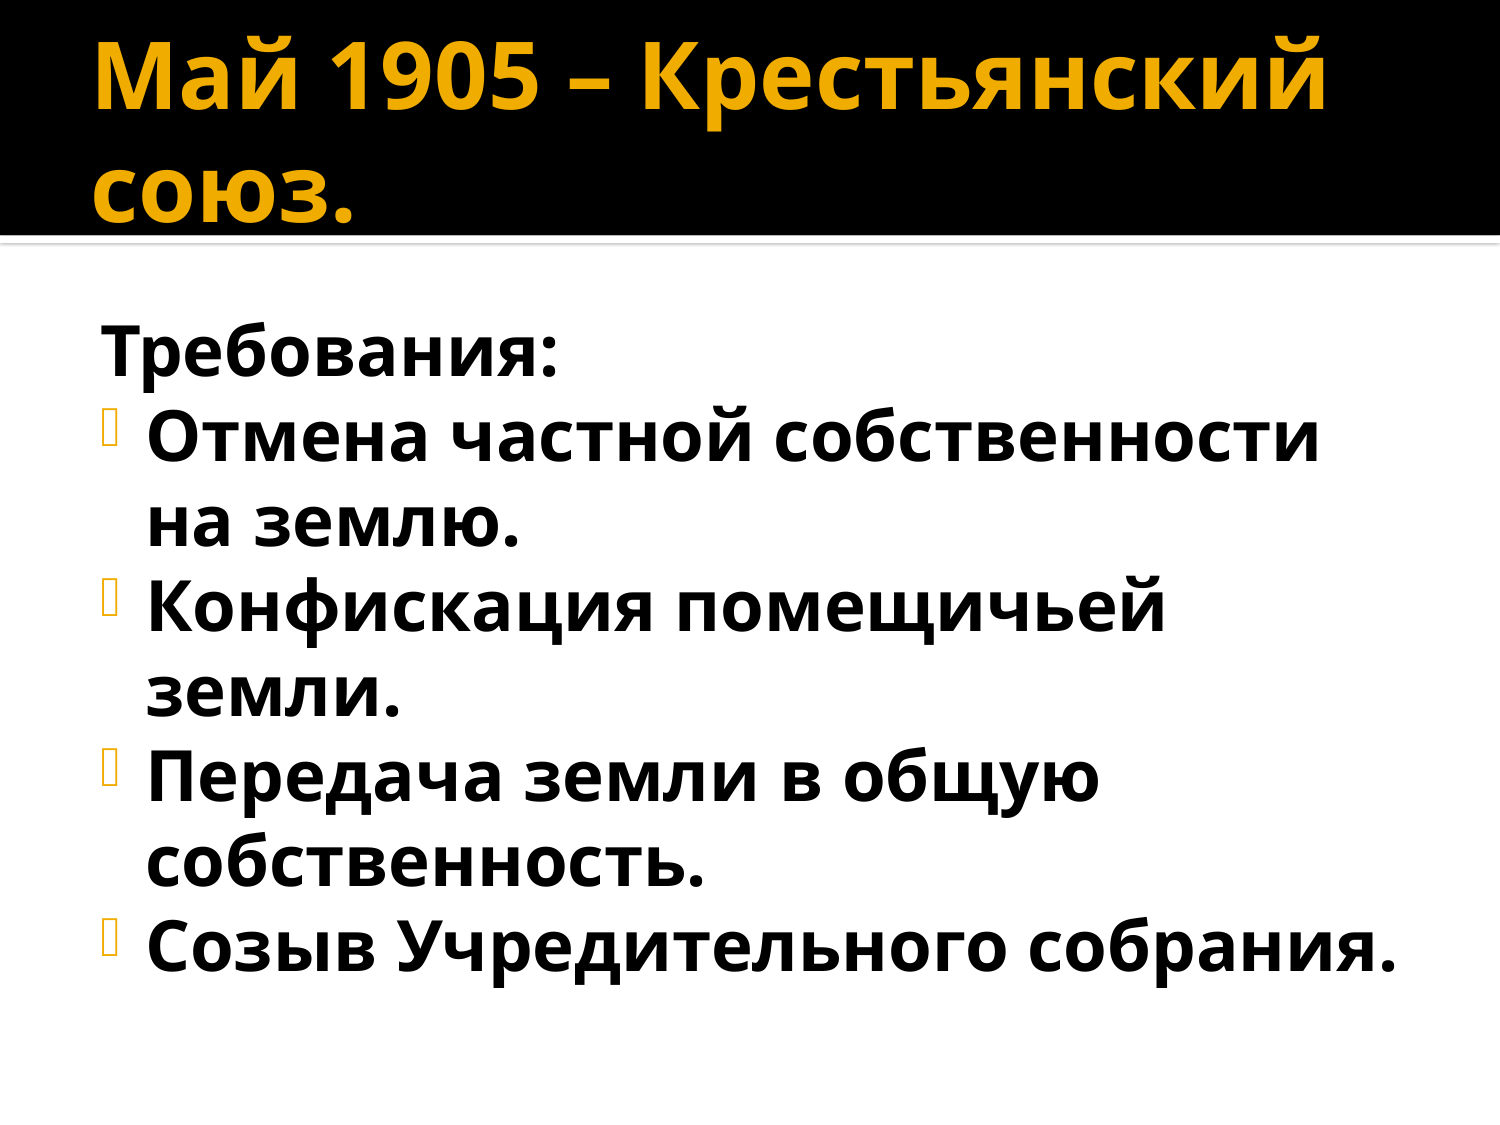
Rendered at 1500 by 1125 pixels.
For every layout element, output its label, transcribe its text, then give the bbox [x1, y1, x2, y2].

title Май 1905 – Крестьянский союз. [75, 25, 1425, 231]
list Требования: Отмена частной собственности на землю. Конфискация помещичьей земли. Передача земли в общую собственность. Созыв Учредительного собрания. [75, 291, 1425, 1050]
